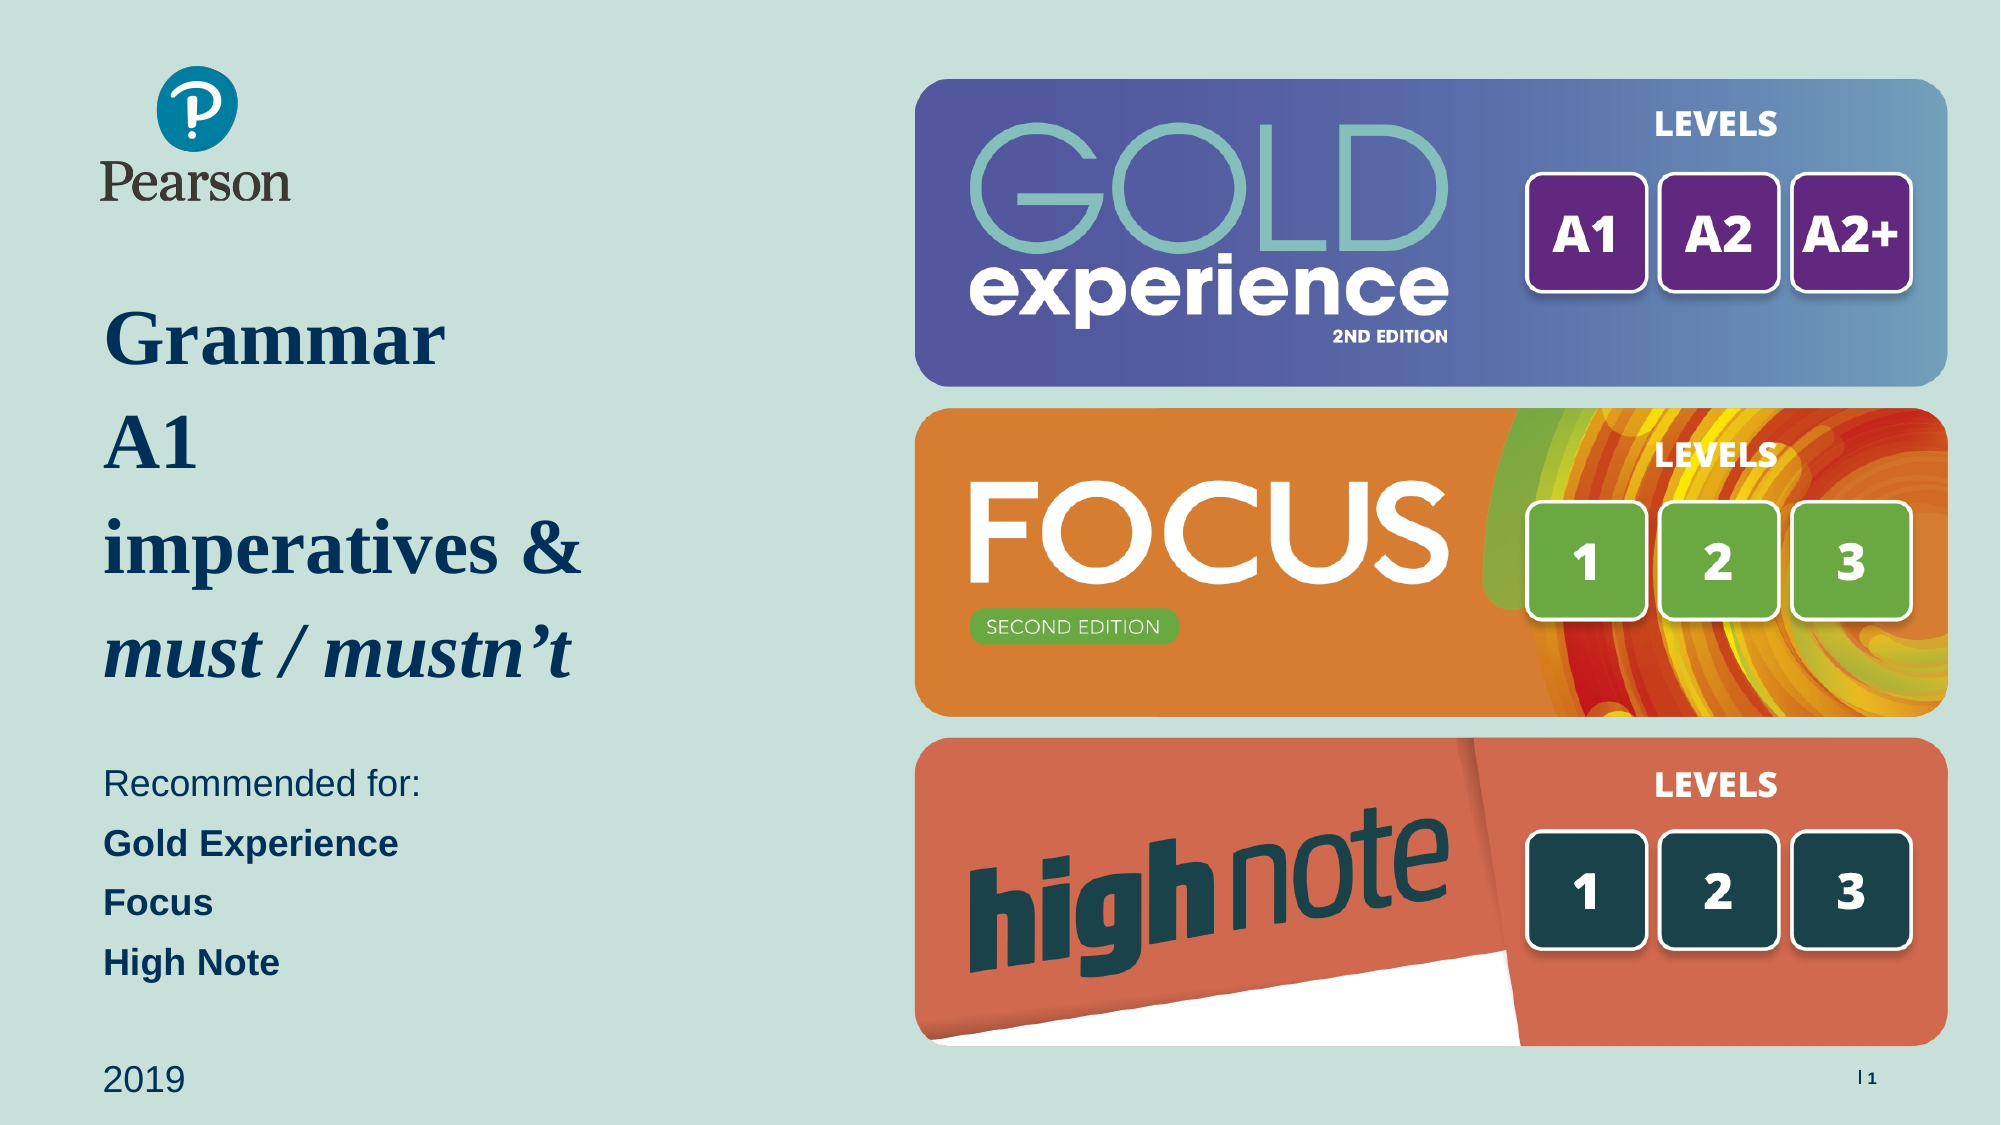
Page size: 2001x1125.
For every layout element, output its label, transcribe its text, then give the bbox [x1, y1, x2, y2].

list 2019 [102, 1045, 970, 1093]
picture [0, 0, 2001, 1125]
title Grammar A1 imperatives & must / mustn’t [103, 275, 921, 615]
subtitle Recommended for: Gold Experience Focus High Note [103, 743, 857, 930]
slide_number 1 [1867, 1068, 1896, 1087]
